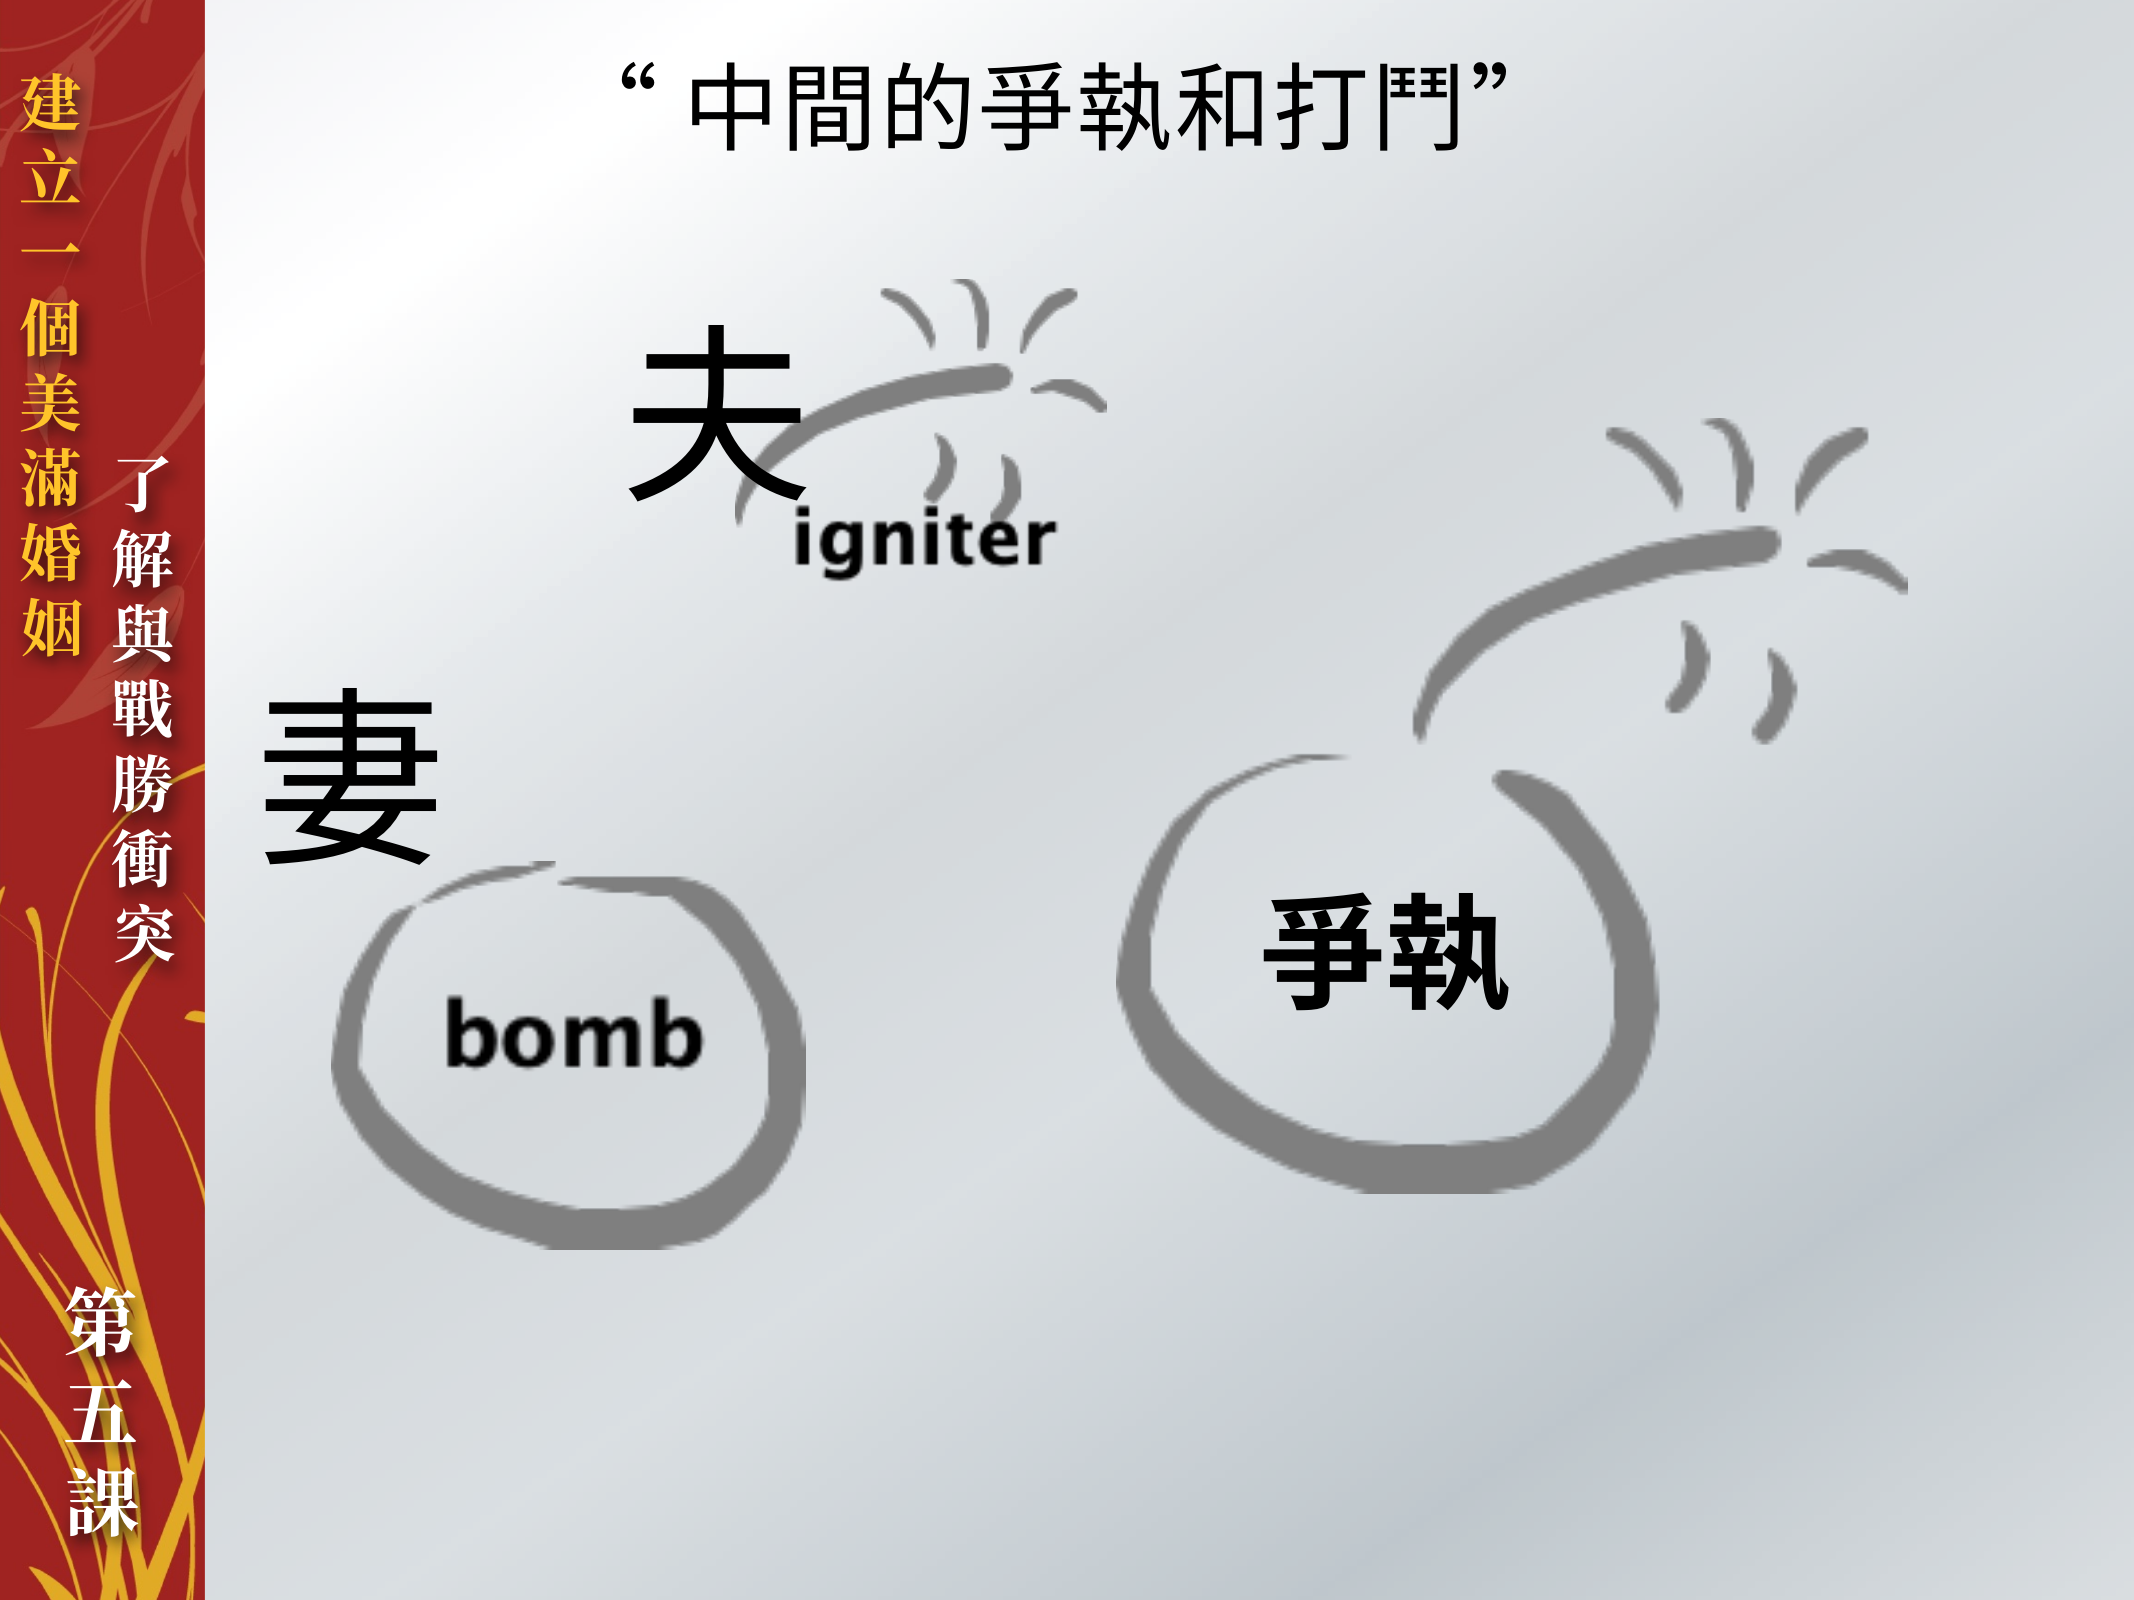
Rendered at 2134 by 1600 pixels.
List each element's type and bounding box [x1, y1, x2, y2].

picture [0, 0, 2134, 1600]
text_box [612, 278, 1107, 584]
text_box [246, 650, 806, 1250]
text_box [1116, 418, 1908, 1194]
